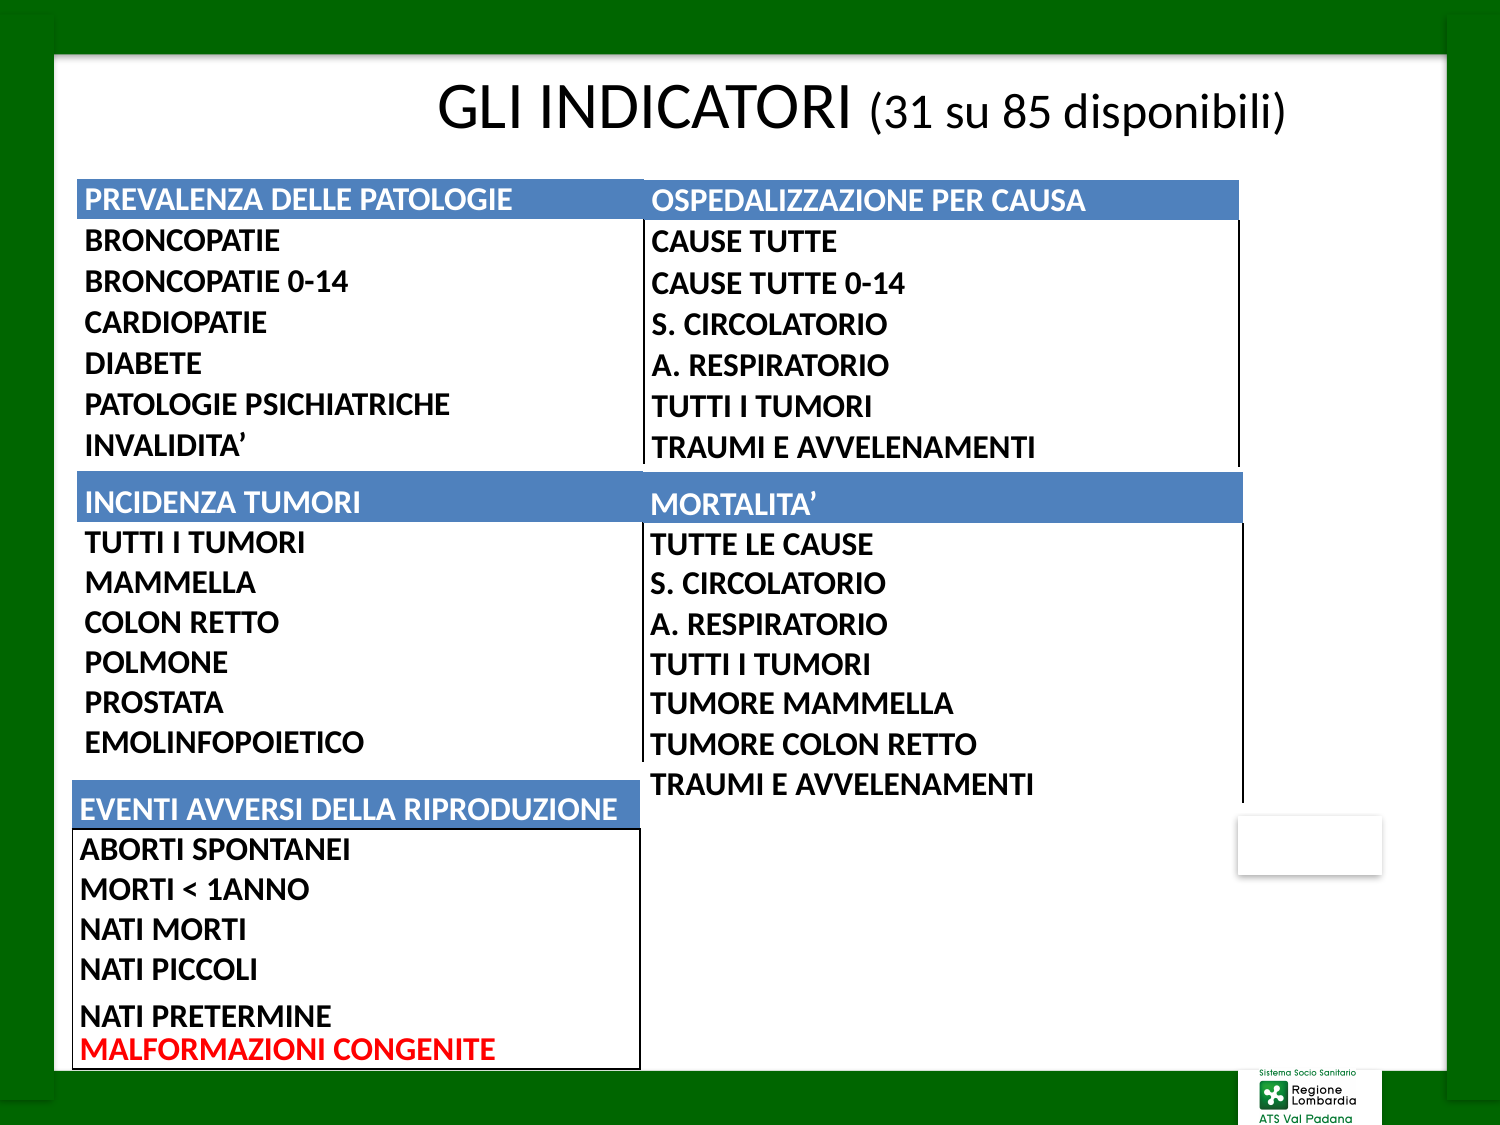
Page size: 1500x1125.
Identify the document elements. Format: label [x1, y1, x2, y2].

text_box [0, 0, 1500, 1125]
